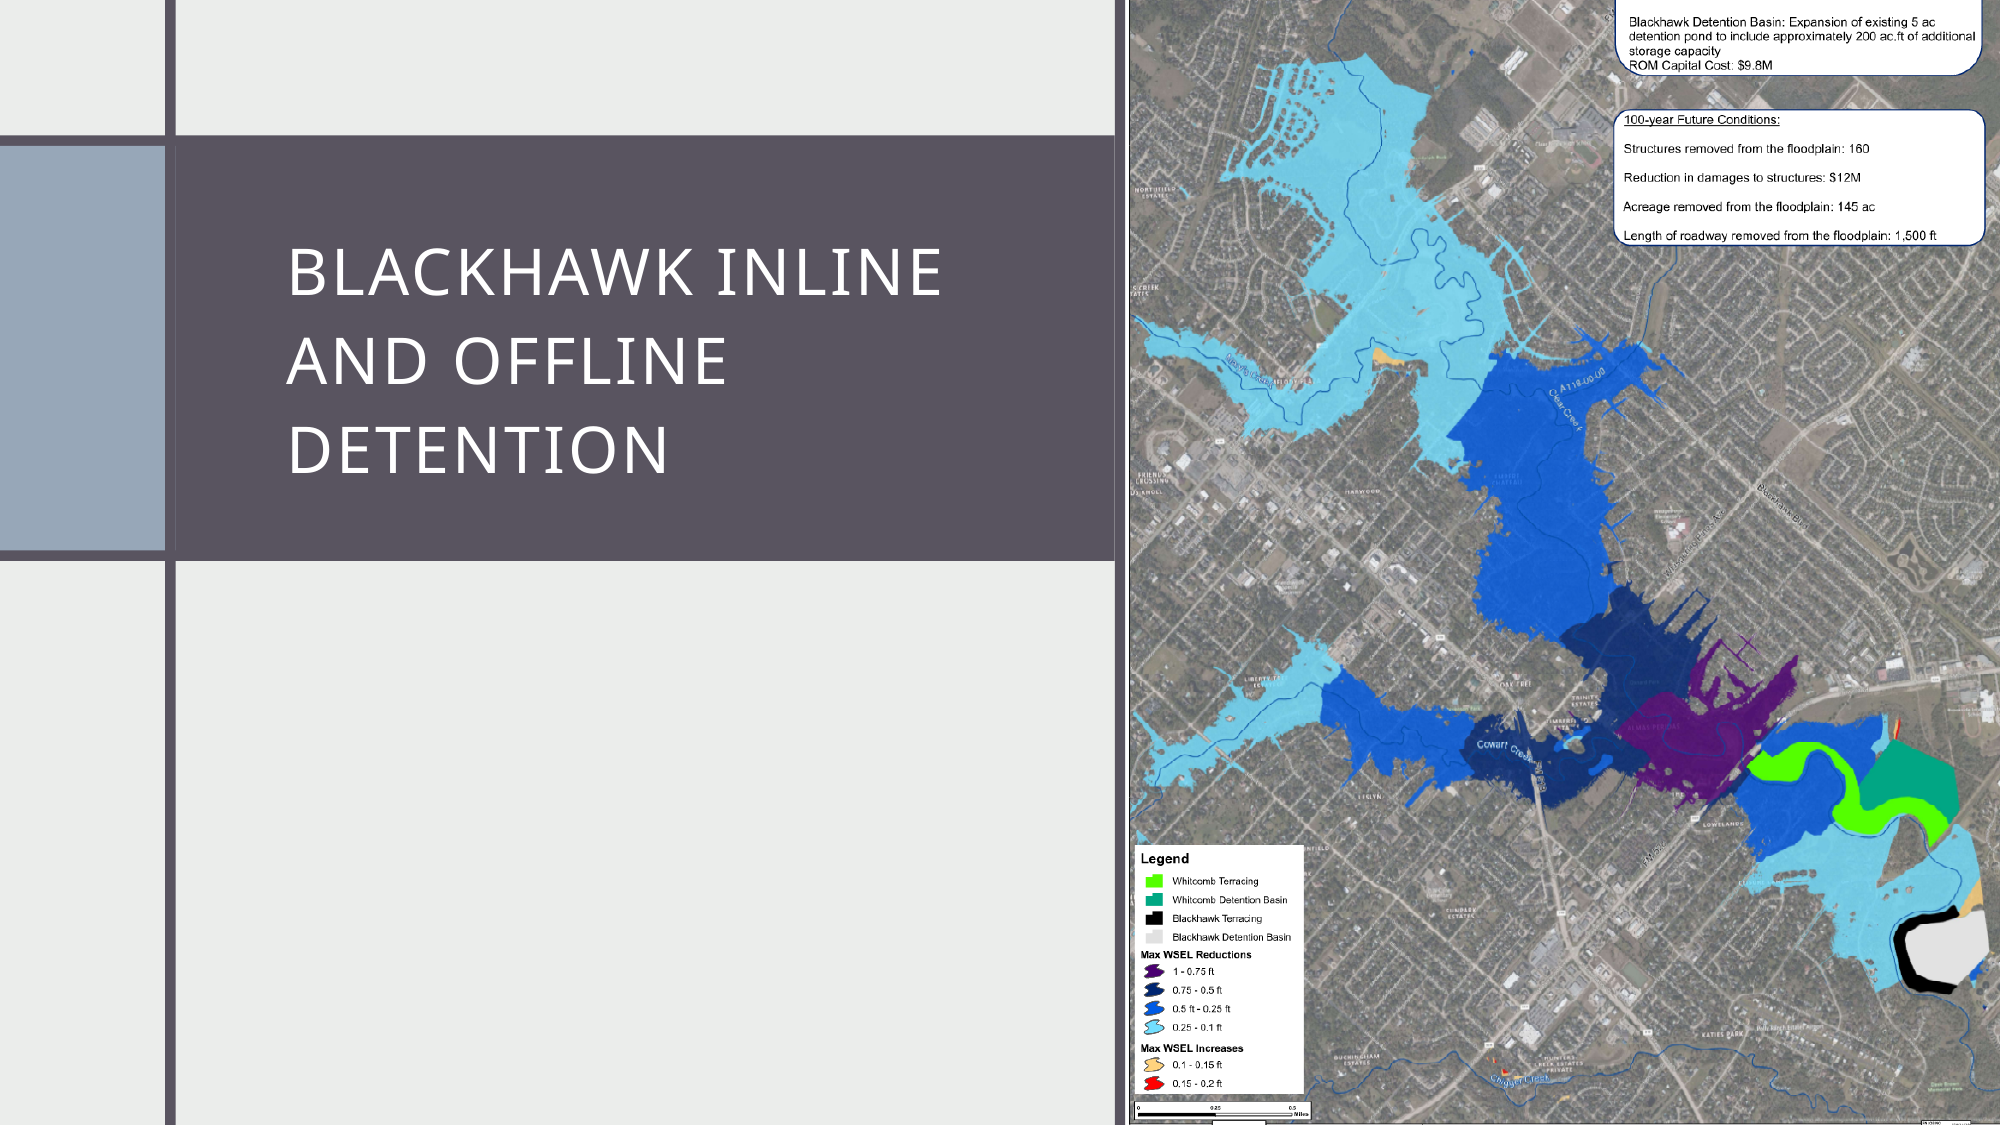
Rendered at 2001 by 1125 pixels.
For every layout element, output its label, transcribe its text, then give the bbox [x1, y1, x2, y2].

text_box [1114, 0, 1125, 1125]
text_box [0, 551, 164, 562]
text_box [0, 145, 164, 551]
text_box [177, 134, 1114, 562]
text_box [177, 0, 1114, 134]
text_box [164, 0, 177, 1125]
title Blackhawk inline and offline detention [268, 173, 1047, 530]
text_box [0, 134, 164, 145]
picture [1125, 0, 2000, 1125]
text_box [0, 0, 164, 134]
text_box [177, 562, 1114, 1125]
text_box [0, 562, 164, 1125]
